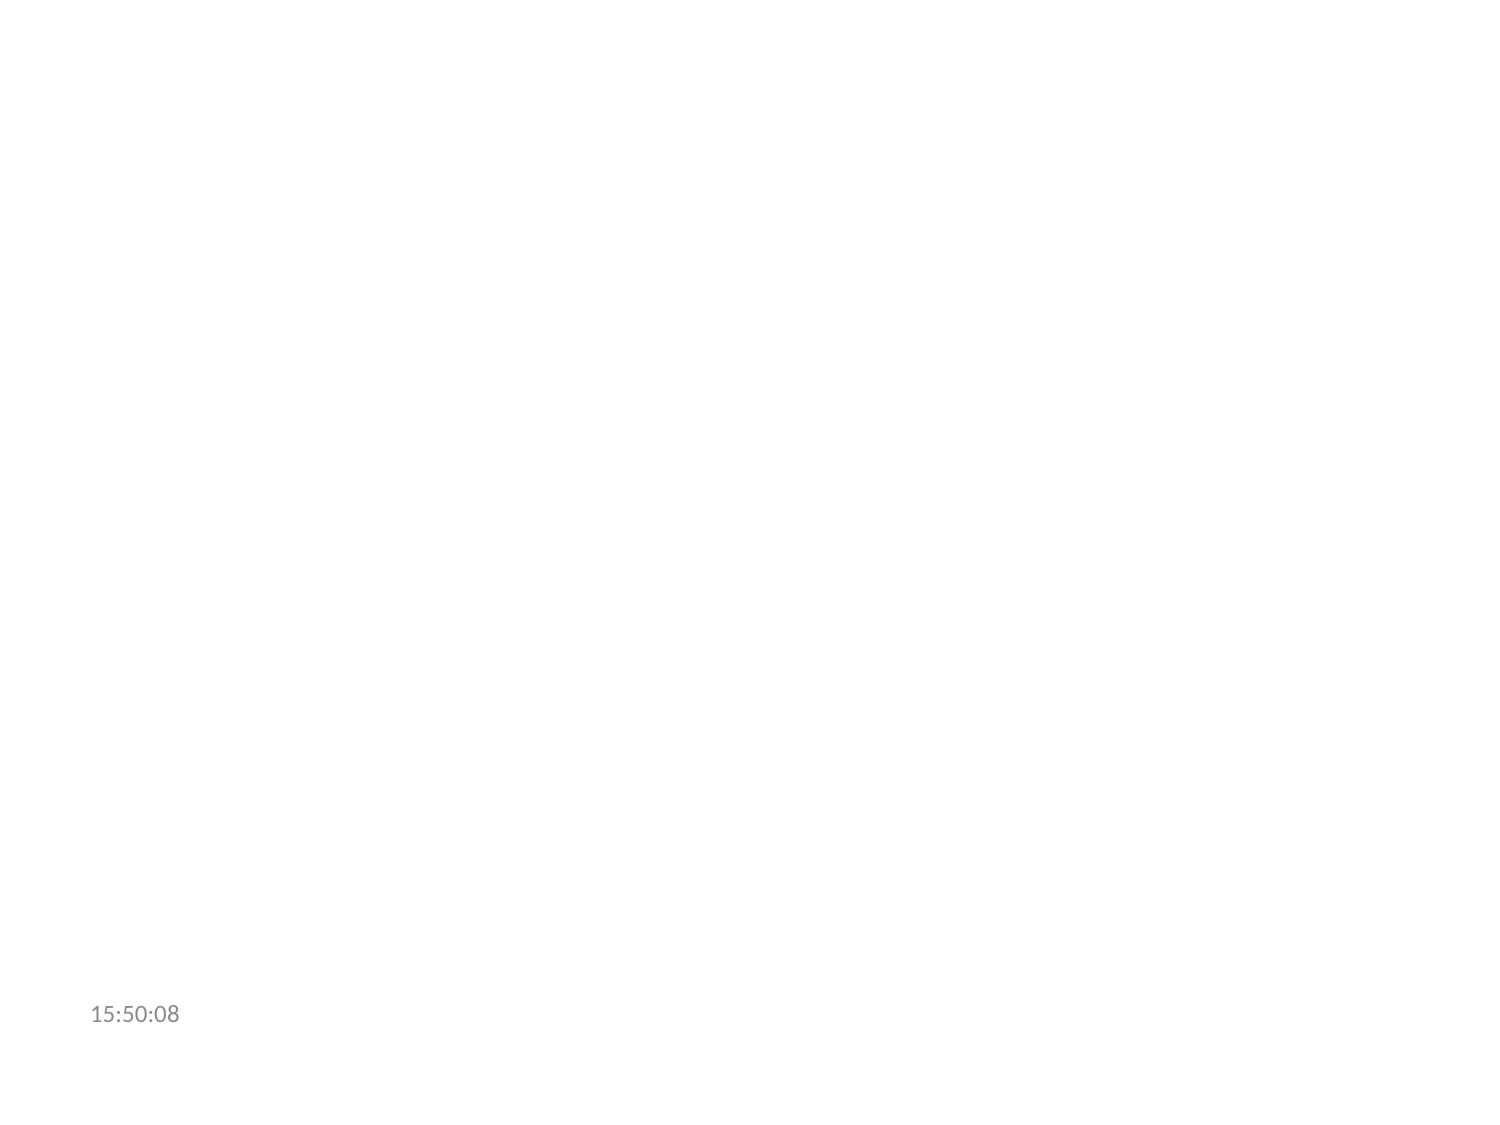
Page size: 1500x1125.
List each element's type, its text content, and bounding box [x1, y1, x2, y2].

text_box 15:35:09 [75, 982, 425, 1043]
